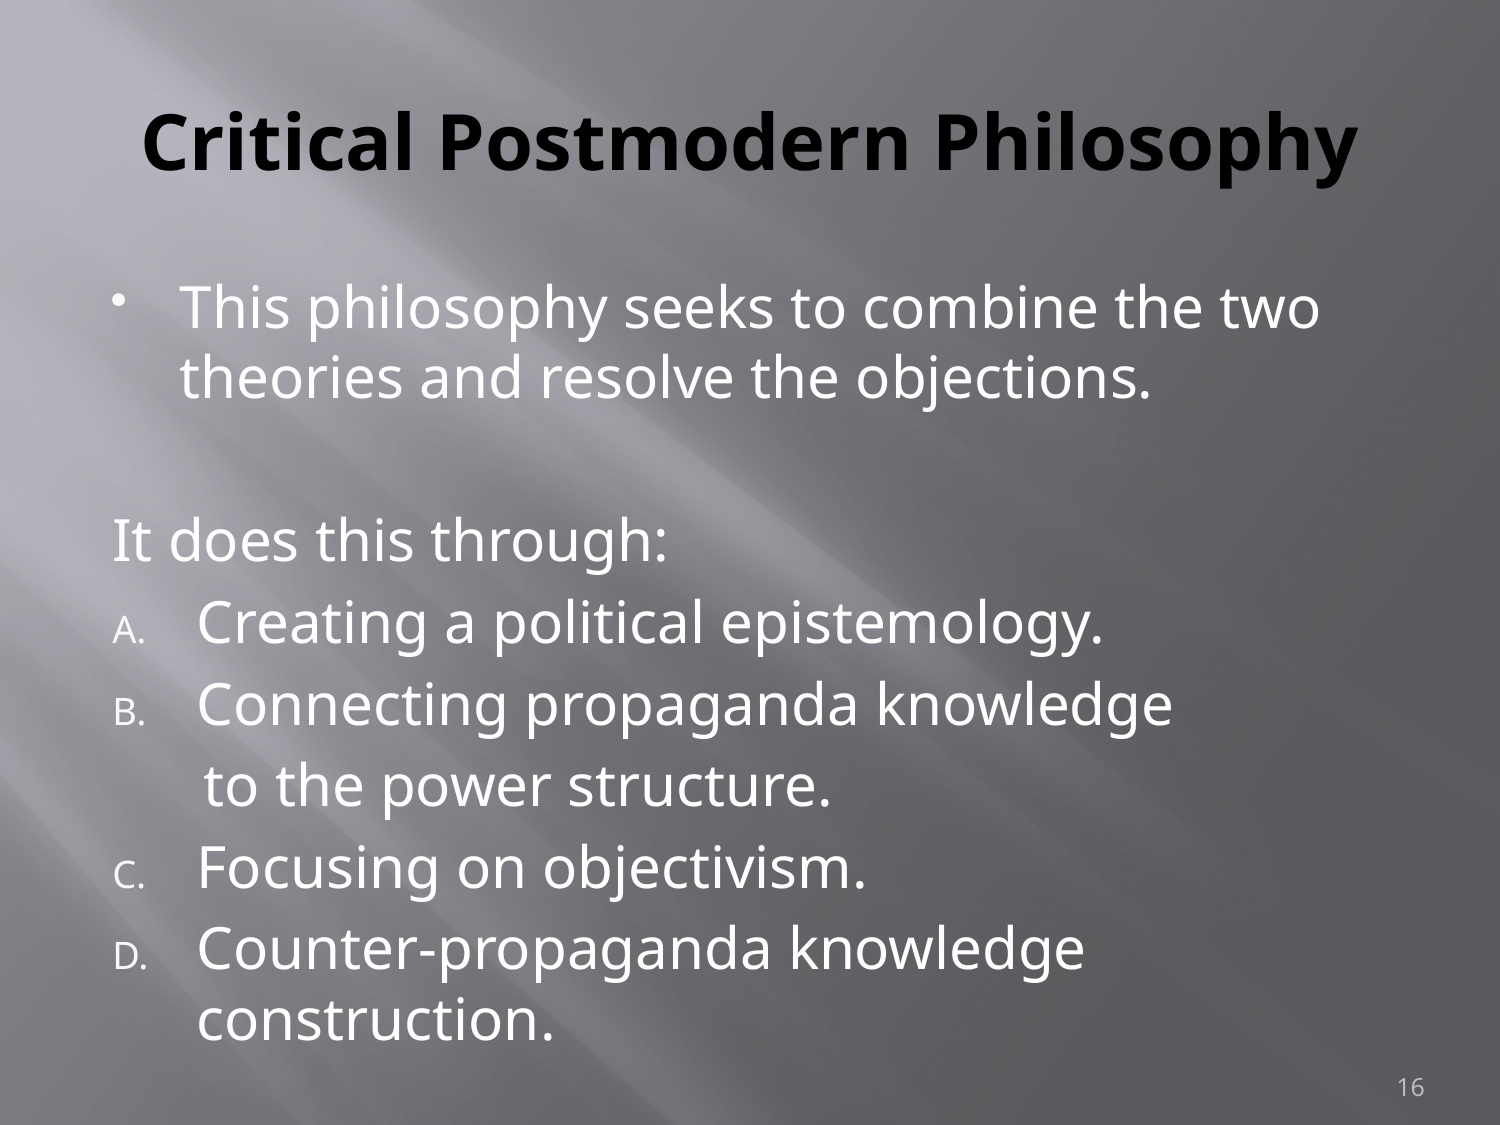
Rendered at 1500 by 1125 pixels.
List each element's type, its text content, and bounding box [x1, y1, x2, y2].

slide_number 16 [1299, 1052, 1425, 1113]
list This philosophy seeks to combine the two theories and resolve the objections. It does this through: Creating a political epistemology. Connecting propaganda knowledge to the power structure. Focusing on objectivism. Counter-propaganda knowledge construction. [75, 262, 1425, 1035]
title Critical Postmodern Philosophy [75, 45, 1425, 233]
